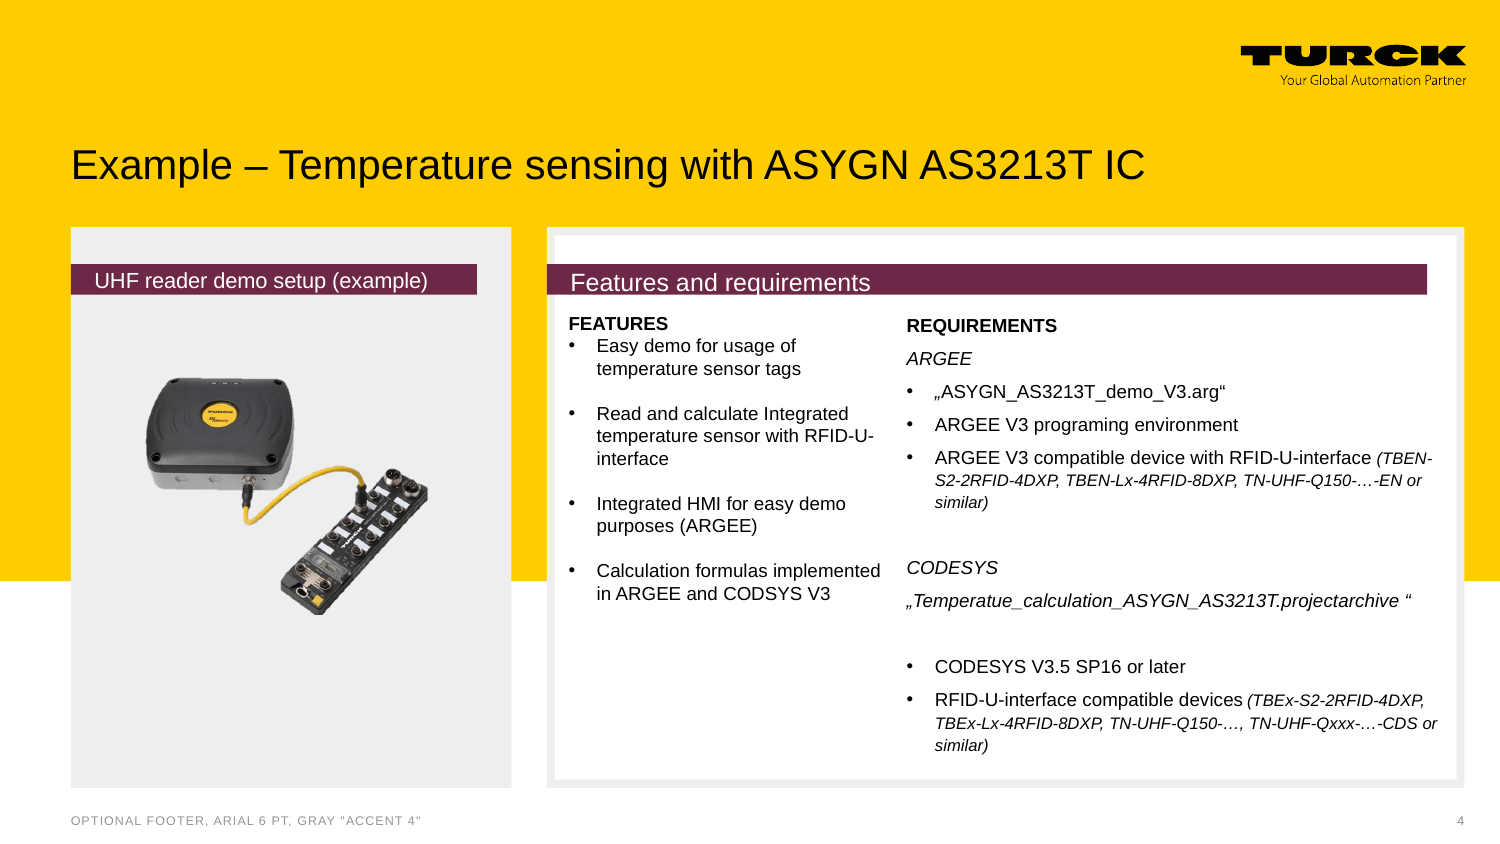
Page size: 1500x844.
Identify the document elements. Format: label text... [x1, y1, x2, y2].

footer Optional Footer, Arial 6 pt, gray "Accent 4" [70, 813, 1352, 829]
title Example – Temperature sensing with ASYGN AS3213T IC [70, 137, 1465, 189]
list UHF reader demo setup (example) [70, 264, 477, 295]
picture [129, 370, 439, 625]
list Features and requirements [546, 264, 1428, 295]
slide_number 4 [1419, 813, 1465, 829]
text_box REQUIREMENTS ARGEE „ASYGN_AS3213T_demo_V3.arg“ ARGEE V3 programing environment ARGEE V3 compatible device with RFID-U-interface (TBEN-S2-2RFID-4DXP, TBEN-Lx-4RFID-8DXP, TN-UHF-Q150-…-EN or similar) CODESYS „Temperatue_calculation_ASYGN_AS3213T.projectarchive “ CODESYS V3.5 SP16 or later RFID-U-interface compatible devices (TBEx-S2-2RFID-4DXP, TBEx-Lx-4RFID-8DXP, TN-UHF-Q150-…, TN-UHF-Qxxx-…-CDS or similar) [906, 311, 1446, 787]
text_box FEATURES Easy demo for usage of temperature sensor tags Read and calculate Integrated temperature sensor with RFID-U-interface Integrated HMI for easy demo purposes (ARGEE) Calculation formulas implemented in ARGEE and CODSYS V3 [568, 311, 886, 727]
